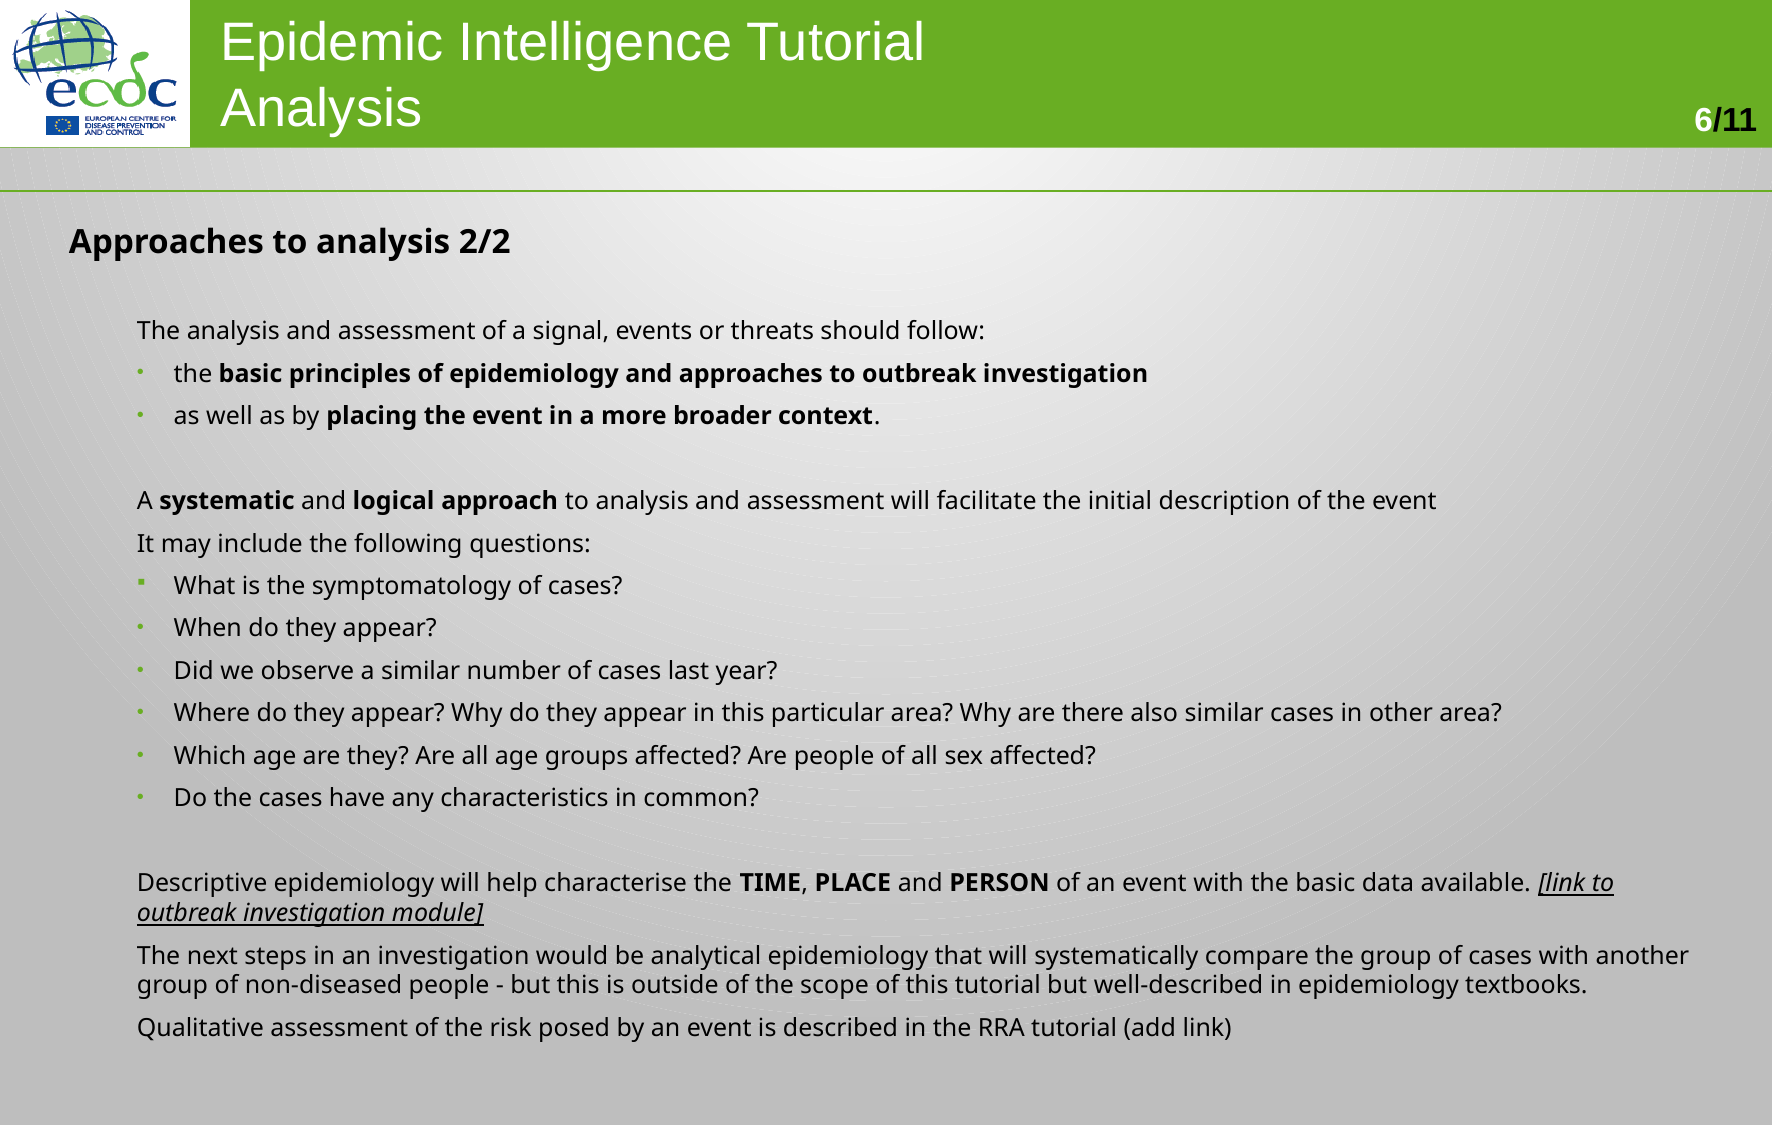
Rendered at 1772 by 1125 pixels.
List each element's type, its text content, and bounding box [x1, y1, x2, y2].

picture [0, 0, 190, 147]
text_box Approaches to analysis 2/2 The analysis and assessment of a signal, events or threats should follow: the basic principles of epidemiology and approaches to outbreak investigation as well as by placing the event in a more broader context. A systematic and logical approach to analysis and assessment will facilitate the initial description of the event It may include the following questions: What is the symptomatology of cases? When do they appear? Did we observe a similar number of cases last year? Where do they appear? Why do they appear in this particular area? Why are there also similar cases in other area? Which age are they? Are all age groups affected? Are people of all sex affected? Do the cases have any characteristics in common? Descriptive epidemiology will help characterise the TIME, PLACE and PERSON of an event with the basic data available. [link to outbreak investigation module] The next steps in an investigation would be analytical epidemiology that will systematically compare the group of cases with another group of non-diseased people - but this is outside of the scope of this tutorial but well-described in epidemiology textbooks. Qualitative assessment of the risk posed by an event is described in the RRA tutorial (add link) [54, 212, 1714, 1125]
